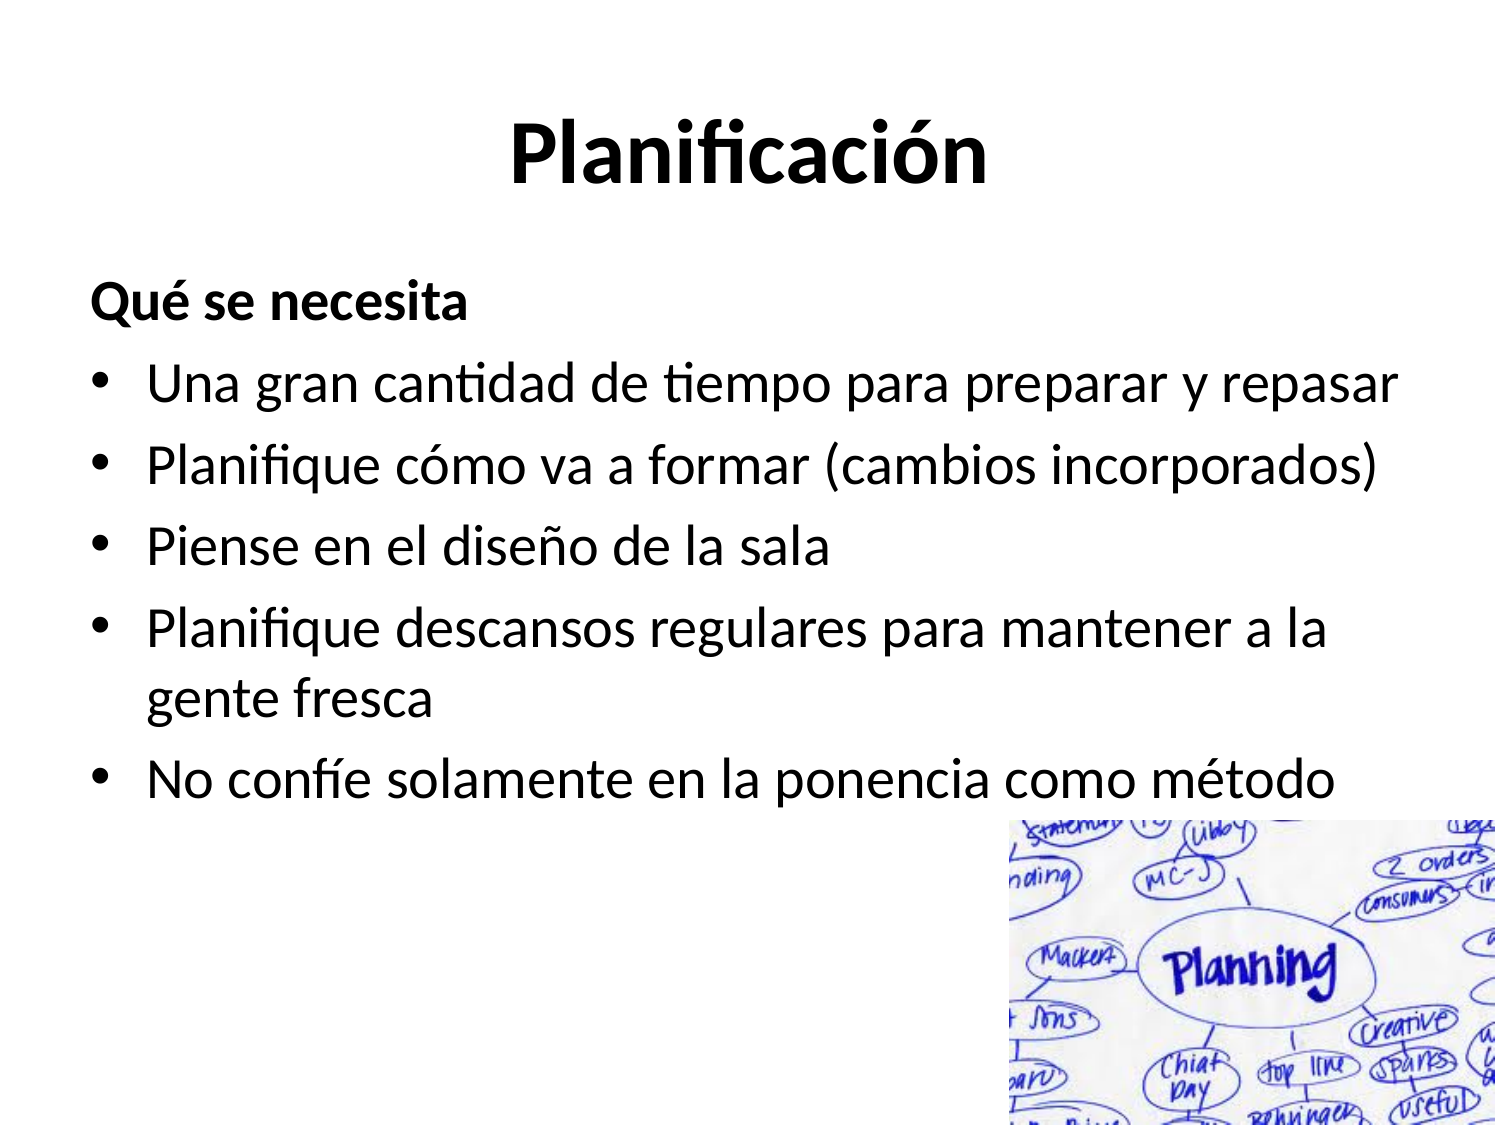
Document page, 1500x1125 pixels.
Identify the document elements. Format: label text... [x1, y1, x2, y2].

title Planificación [74, 61, 1426, 233]
picture [1009, 819, 1495, 1125]
list Qué se necesita Una gran cantidad de tiempo para preparar y repasar Planifique cómo va a formar (cambios incorporados) Piense en el diseño de la sala Planifique descansos regulares para mantener a la gente fresca No confíe solamente en la ponencia como método [74, 262, 1426, 1006]
